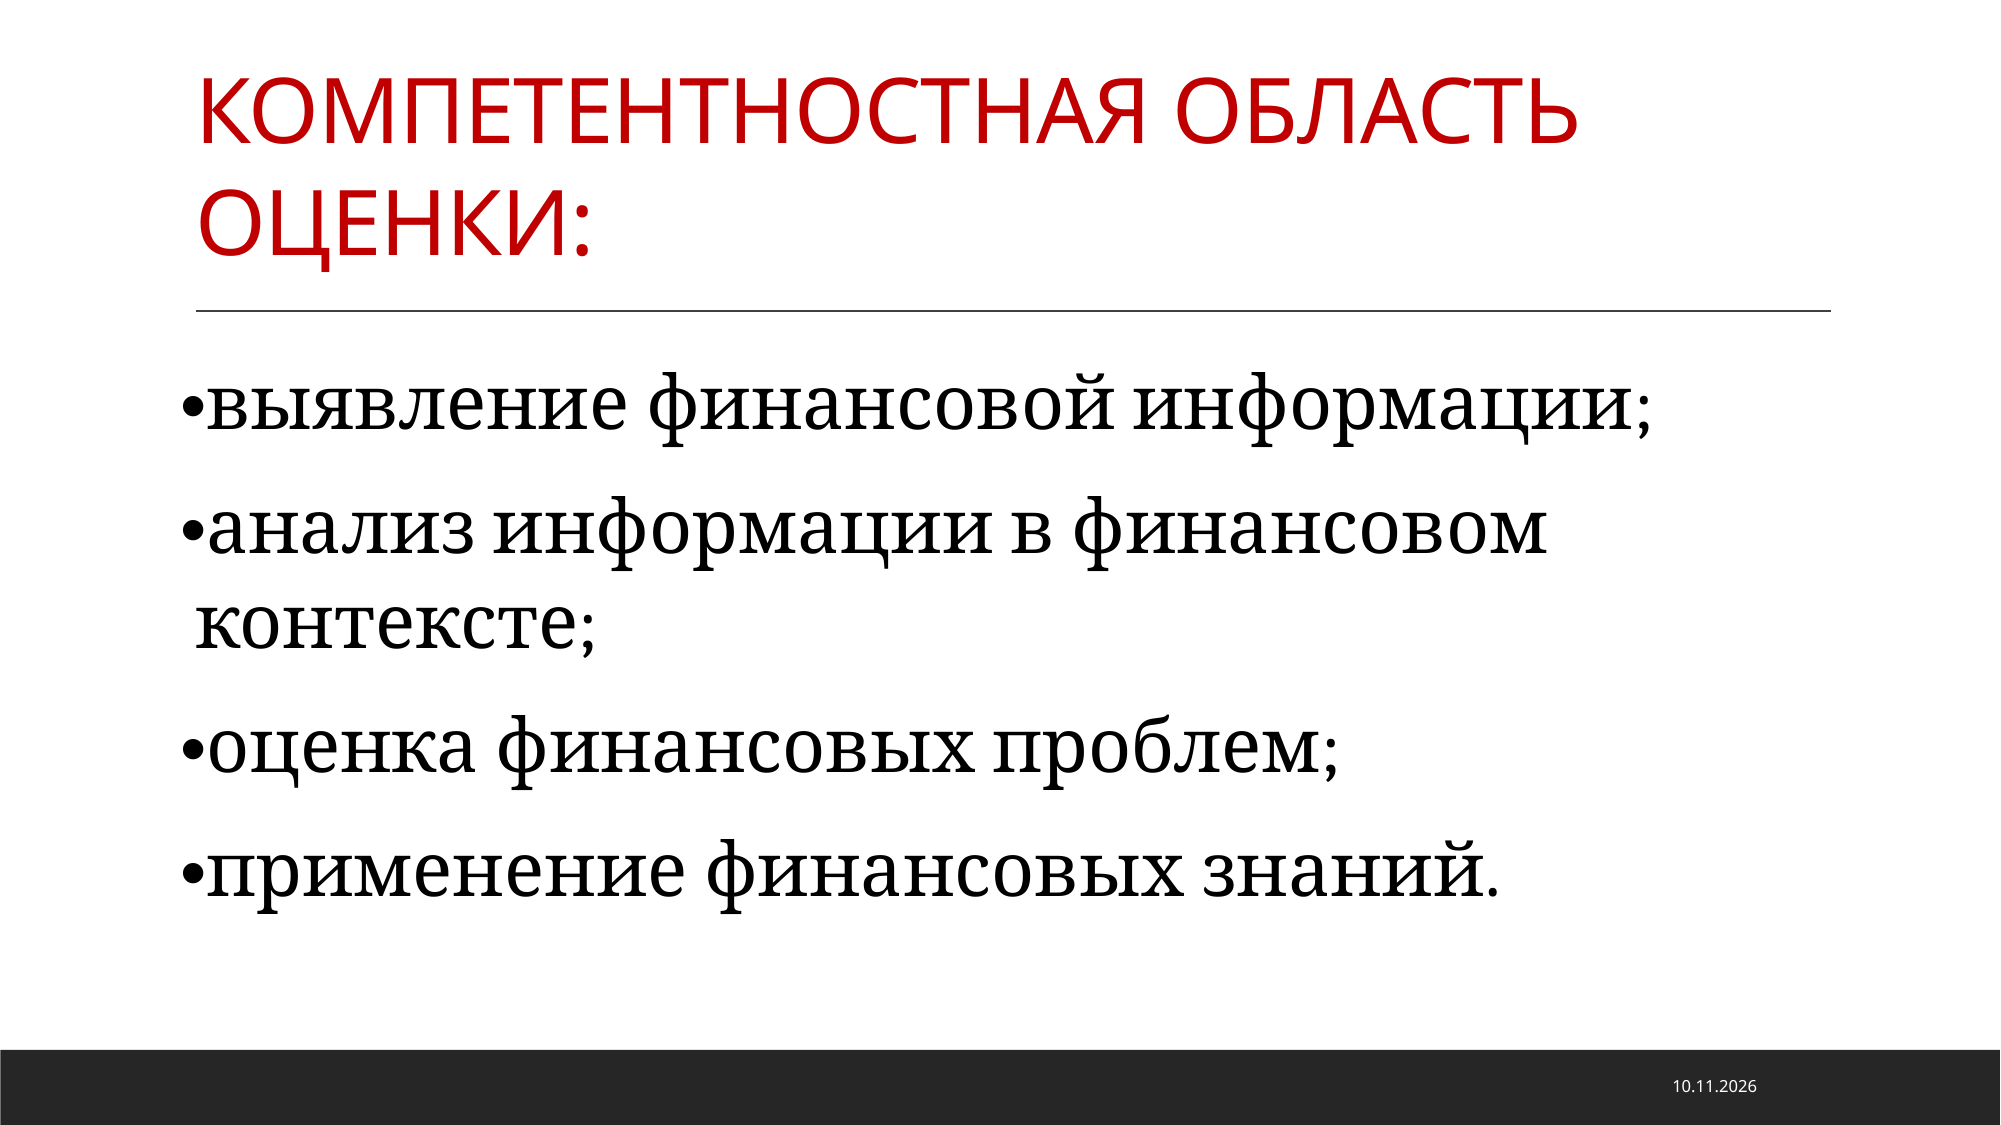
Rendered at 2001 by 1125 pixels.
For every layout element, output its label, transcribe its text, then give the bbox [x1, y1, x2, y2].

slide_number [1348, 1057, 1773, 1118]
list выявление финансовой информации; анализ информации в финансовом контексте; оценка финансовых проблем; применение финансовых знаний. [180, 345, 1830, 963]
title КОМПЕТЕНТНОСТНАЯ ОБЛАСТЬ ОЦЕНКИ: [180, 47, 1830, 285]
